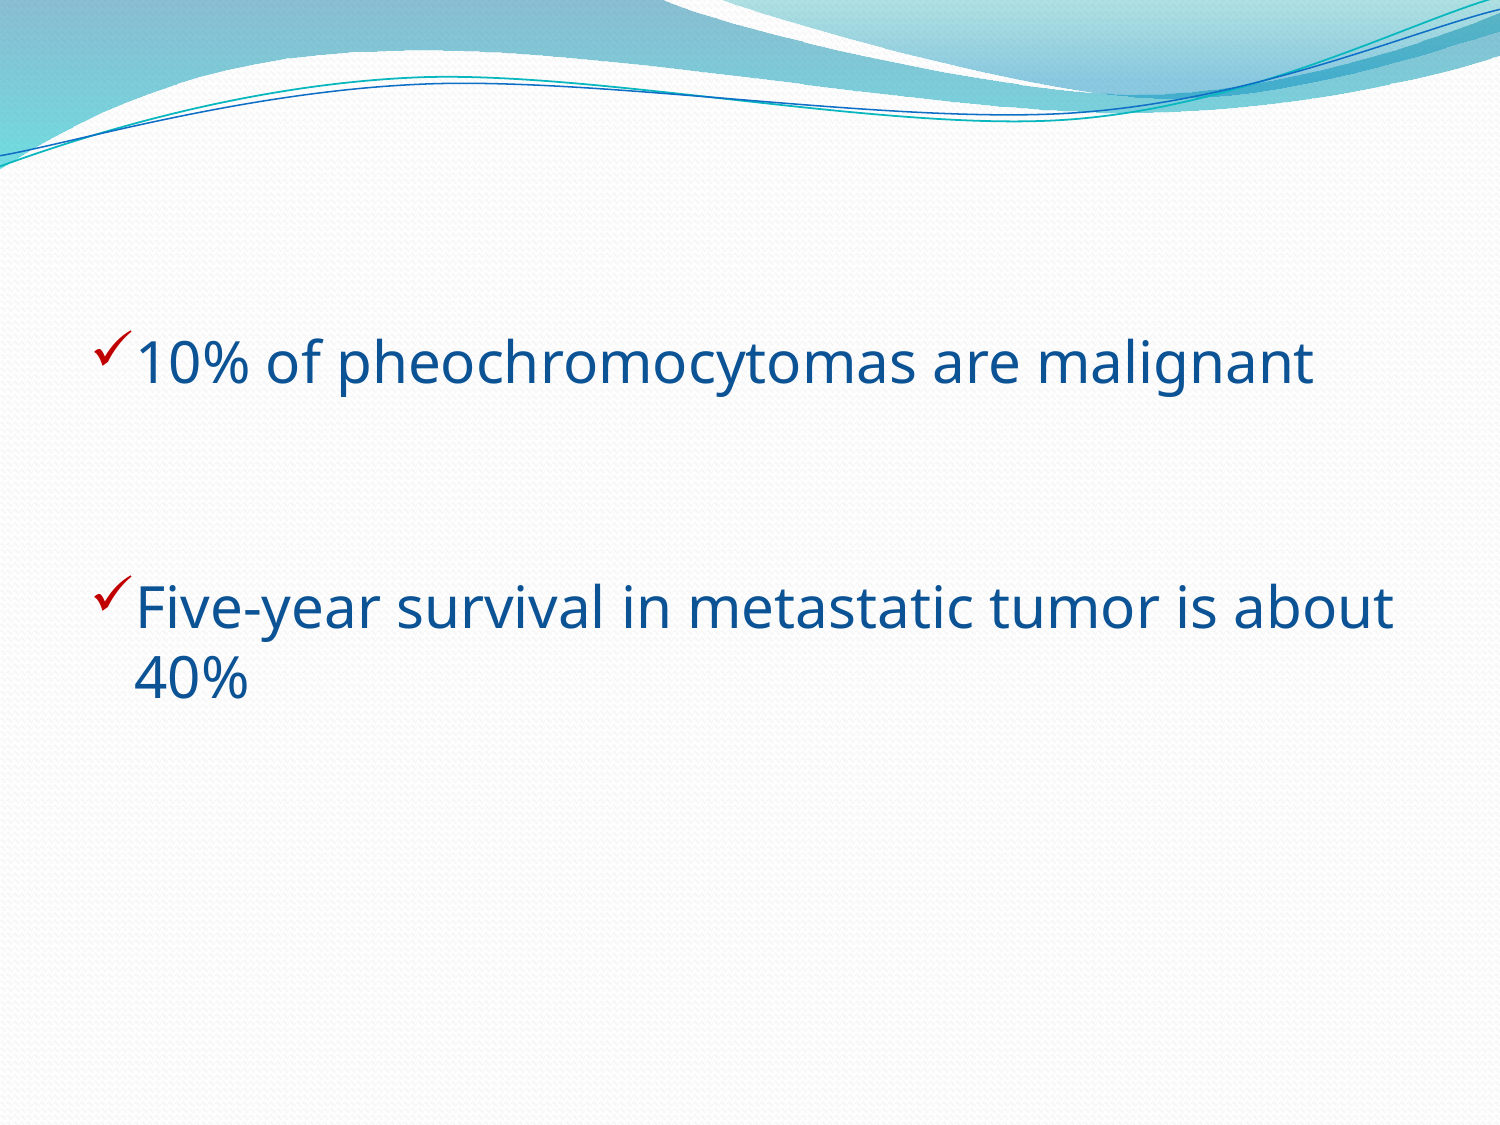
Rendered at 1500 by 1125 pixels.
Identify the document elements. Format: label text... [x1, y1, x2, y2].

list 10% of pheochromocytomas are malignant Five-year survival in metastatic tumor is about 40% [75, 317, 1425, 1038]
